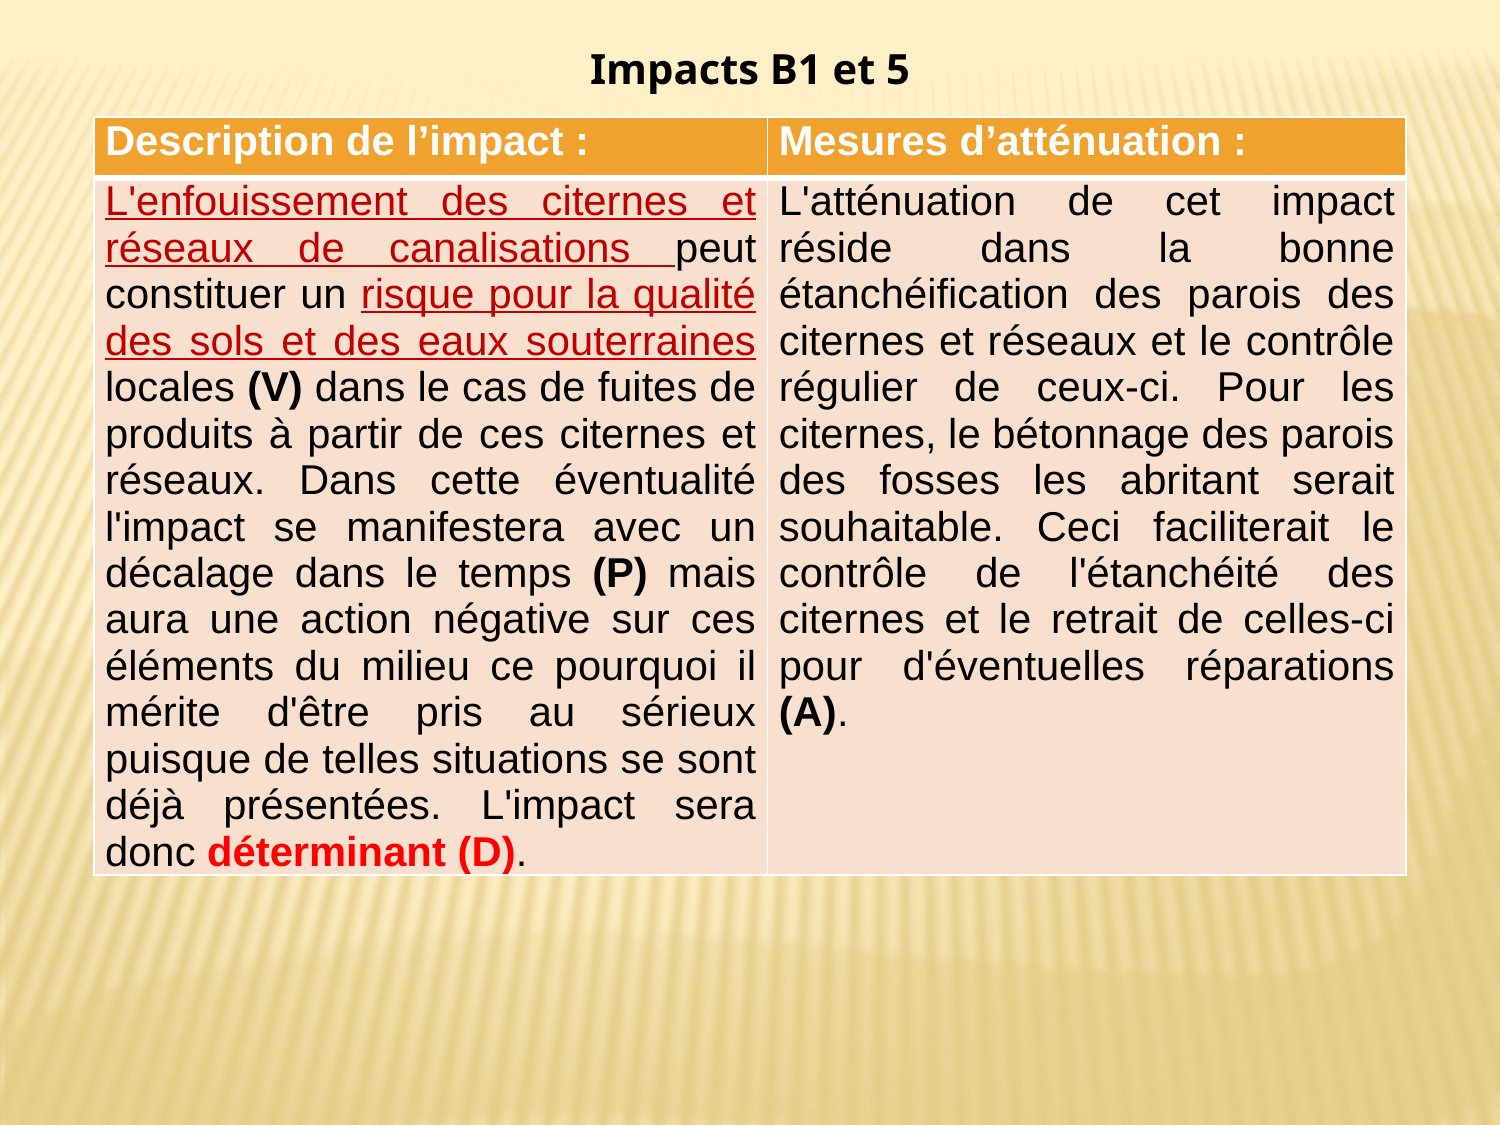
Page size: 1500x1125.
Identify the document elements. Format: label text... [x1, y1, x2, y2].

table_header Mesures d’atténuation : [768, 118, 1405, 175]
text_box Impacts B1 et 5 [421, 35, 1079, 145]
table_header Description de l’impact : [95, 118, 767, 175]
table_cell L'enfouissement des citernes et réseaux de canalisations peut constituer un risque pour la qualité des sols et des eaux souterraines locales (V) dans le cas de fuites de produits à partir de ces citernes et réseaux. Dans cette éventualité l'impact se manifestera avec un décalage dans le temps (P) mais aura une action négative sur ces éléments du milieu ce pourquoi il mérite d'être pris au sérieux puisque de telles situations se sont déjà présentées. L'impact sera donc déterminant (D). [95, 181, 767, 874]
table_cell L'atténuation de cet impact réside dans la bonne étanchéification des parois des citernes et réseaux et le contrôle régulier de ceux-ci. Pour les citernes, le bétonnage des parois des fosses les abritant serait souhaitable. Ceci faciliterait le contrôle de l'étanchéité des citernes et le retrait de celles-ci pour d'éventuelles réparations (A). [768, 181, 1405, 874]
